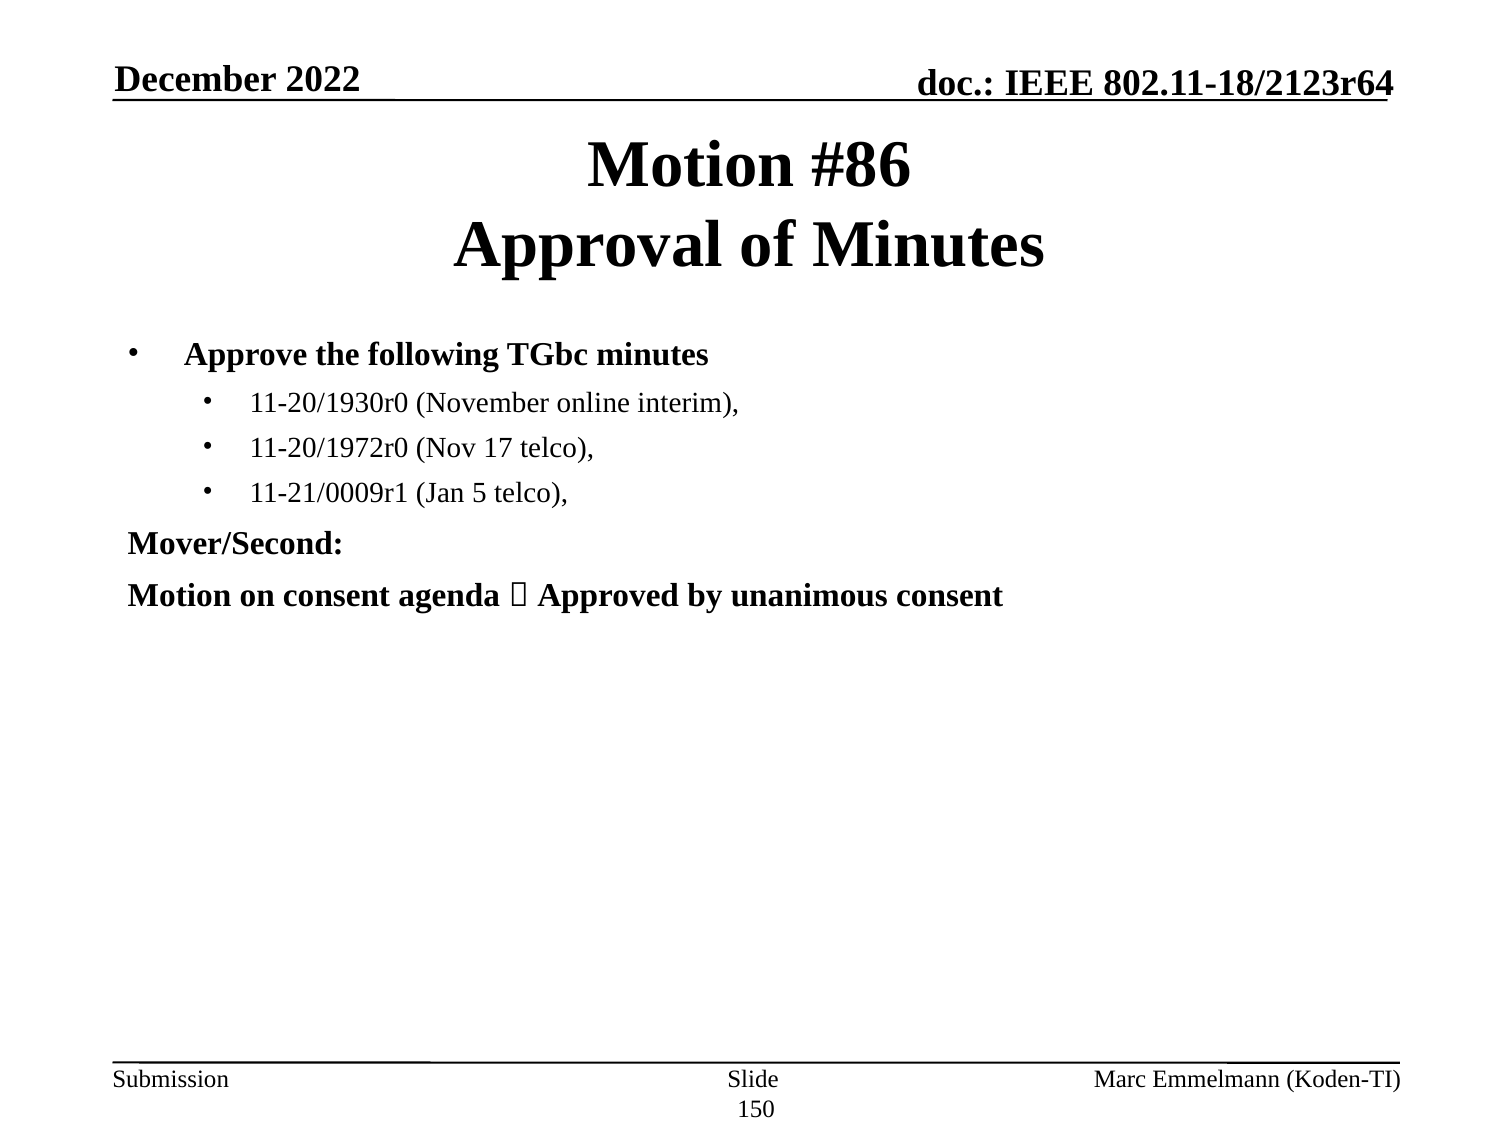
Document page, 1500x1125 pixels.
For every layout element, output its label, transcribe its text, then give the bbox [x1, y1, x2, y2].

list Approve the following TGbc minutes 11-20/1930r0 (November online interim), 11-20/1972r0 (Nov 17 telco), 11-21/0009r1 (Jan 5 telco), Mover/Second: Motion on consent agenda  Approved by unanimous consent [112, 324, 1388, 1000]
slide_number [114, 54, 423, 100]
slide_number Slide 150 [712, 1061, 800, 1123]
footer Marc Emmelmann (Koden-TI) [878, 1061, 1402, 1093]
title Motion #86 Approval of Minutes [112, 112, 1388, 288]
